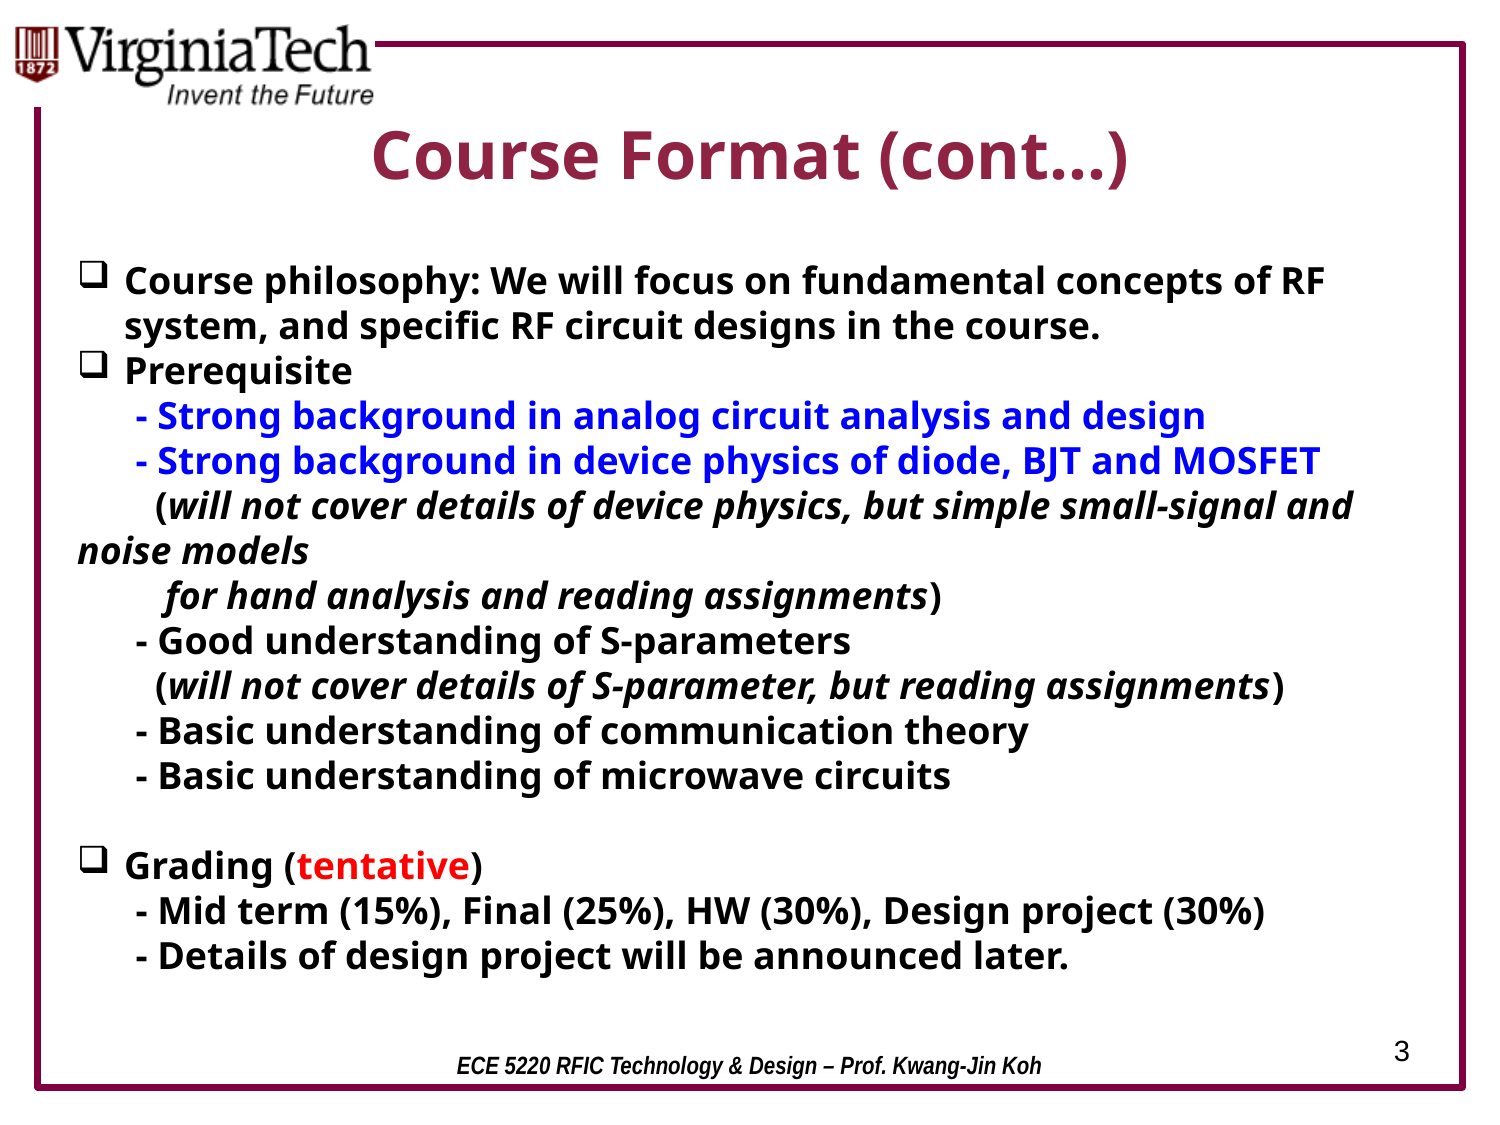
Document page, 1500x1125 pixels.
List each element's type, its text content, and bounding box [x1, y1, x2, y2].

title Course Format (cont…) [75, 104, 1425, 213]
slide_number 3 [1074, 1024, 1425, 1103]
picture [15, 24, 375, 107]
text_box Course philosophy: We will focus on fundamental concepts of RF system, and specific RF circuit designs in the course. Prerequisite - Strong background in analog circuit analysis and design - Strong background in device physics of diode, BJT and MOSFET (will not cover details of device physics, but simple small-signal and noise models for hand analysis and reading assignments) - Good understanding of S-parameters (will not cover details of S-parameter, but reading assignments) - Basic understanding of communication theory - Basic understanding of microwave circuits Grading (tentative) - Mid term (15%), Final (25%), HW (30%), Design project (30%) - Details of design project will be announced later. [62, 249, 1425, 985]
